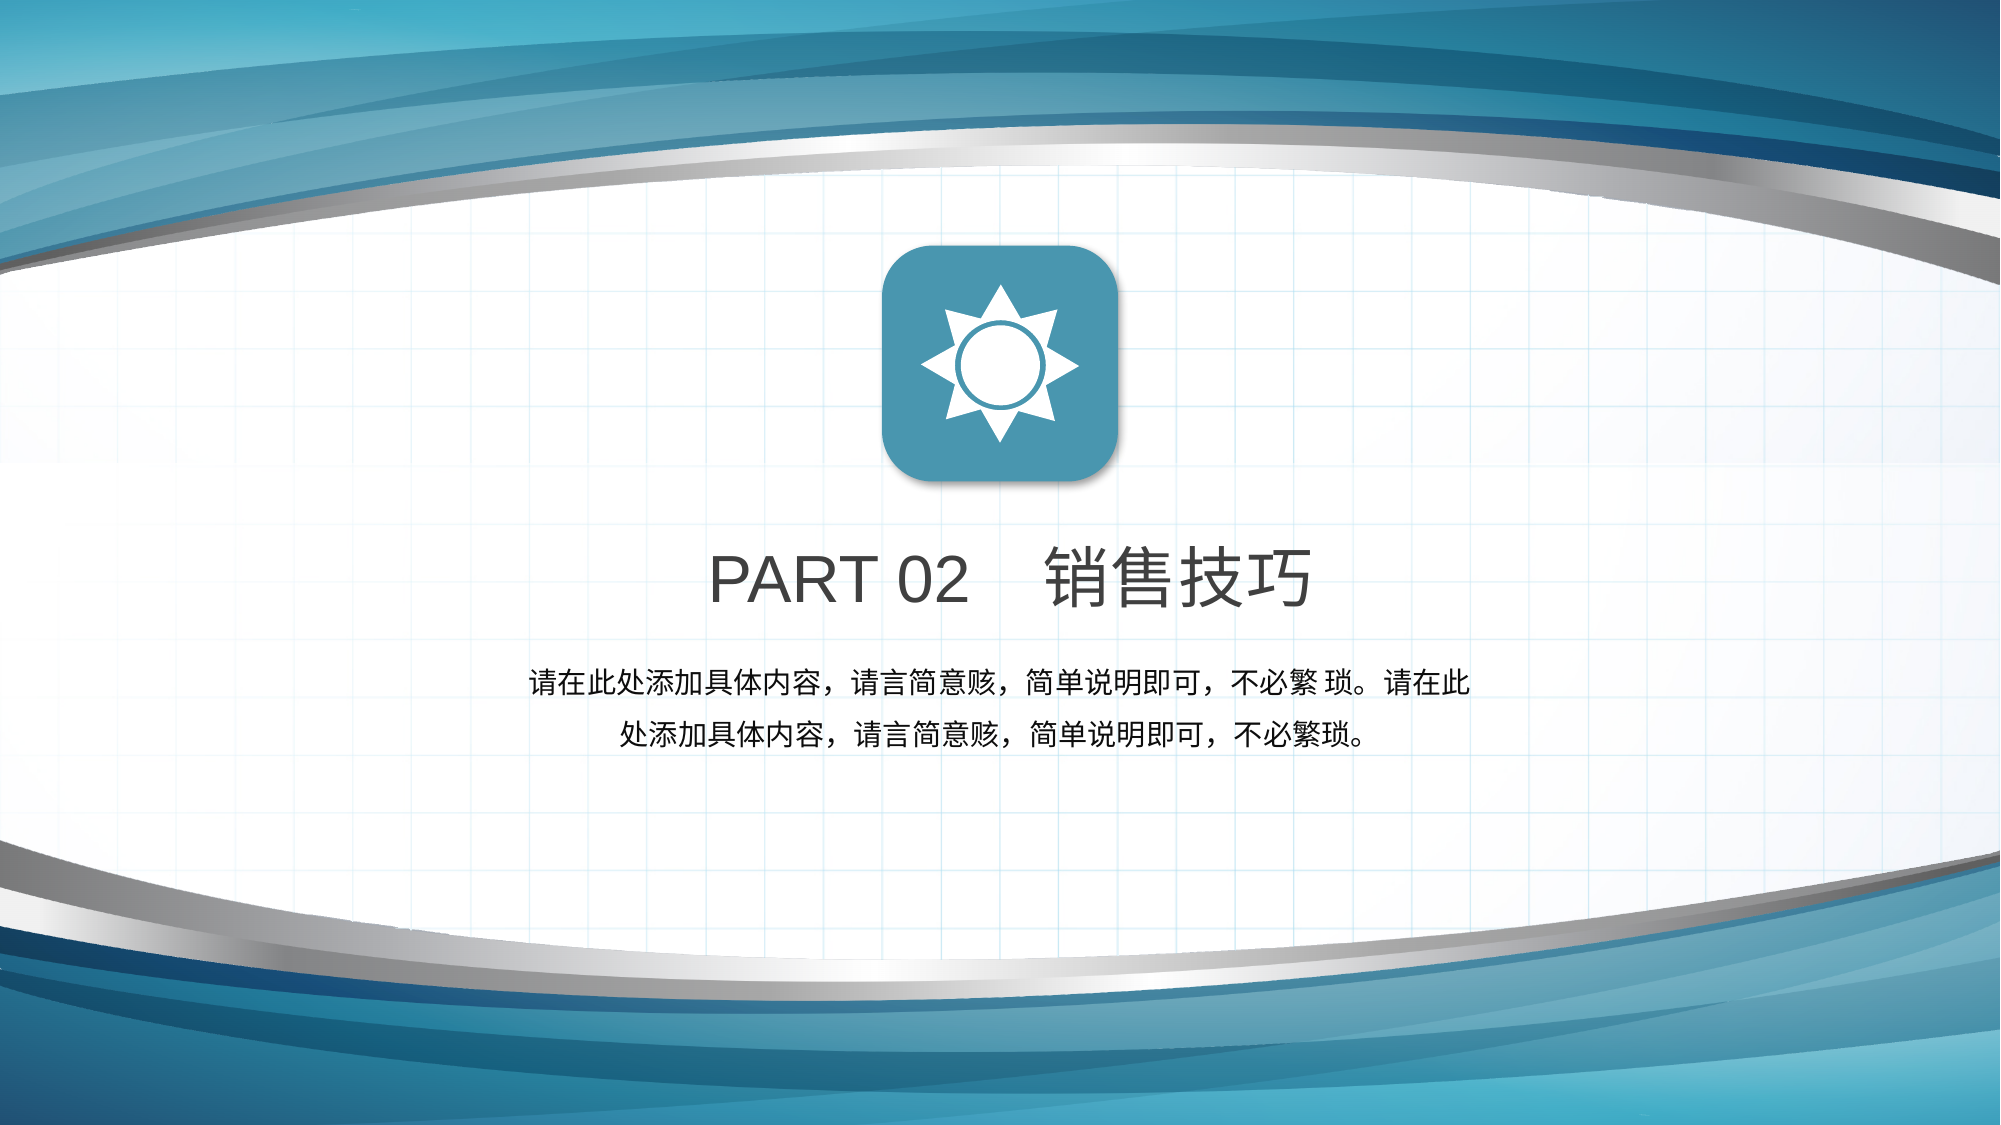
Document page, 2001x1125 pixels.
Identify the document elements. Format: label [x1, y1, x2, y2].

picture [0, 0, 2000, 285]
picture [0, 840, 2000, 1125]
text_box [0, 285, 2000, 840]
text_box [882, 285, 1118, 482]
